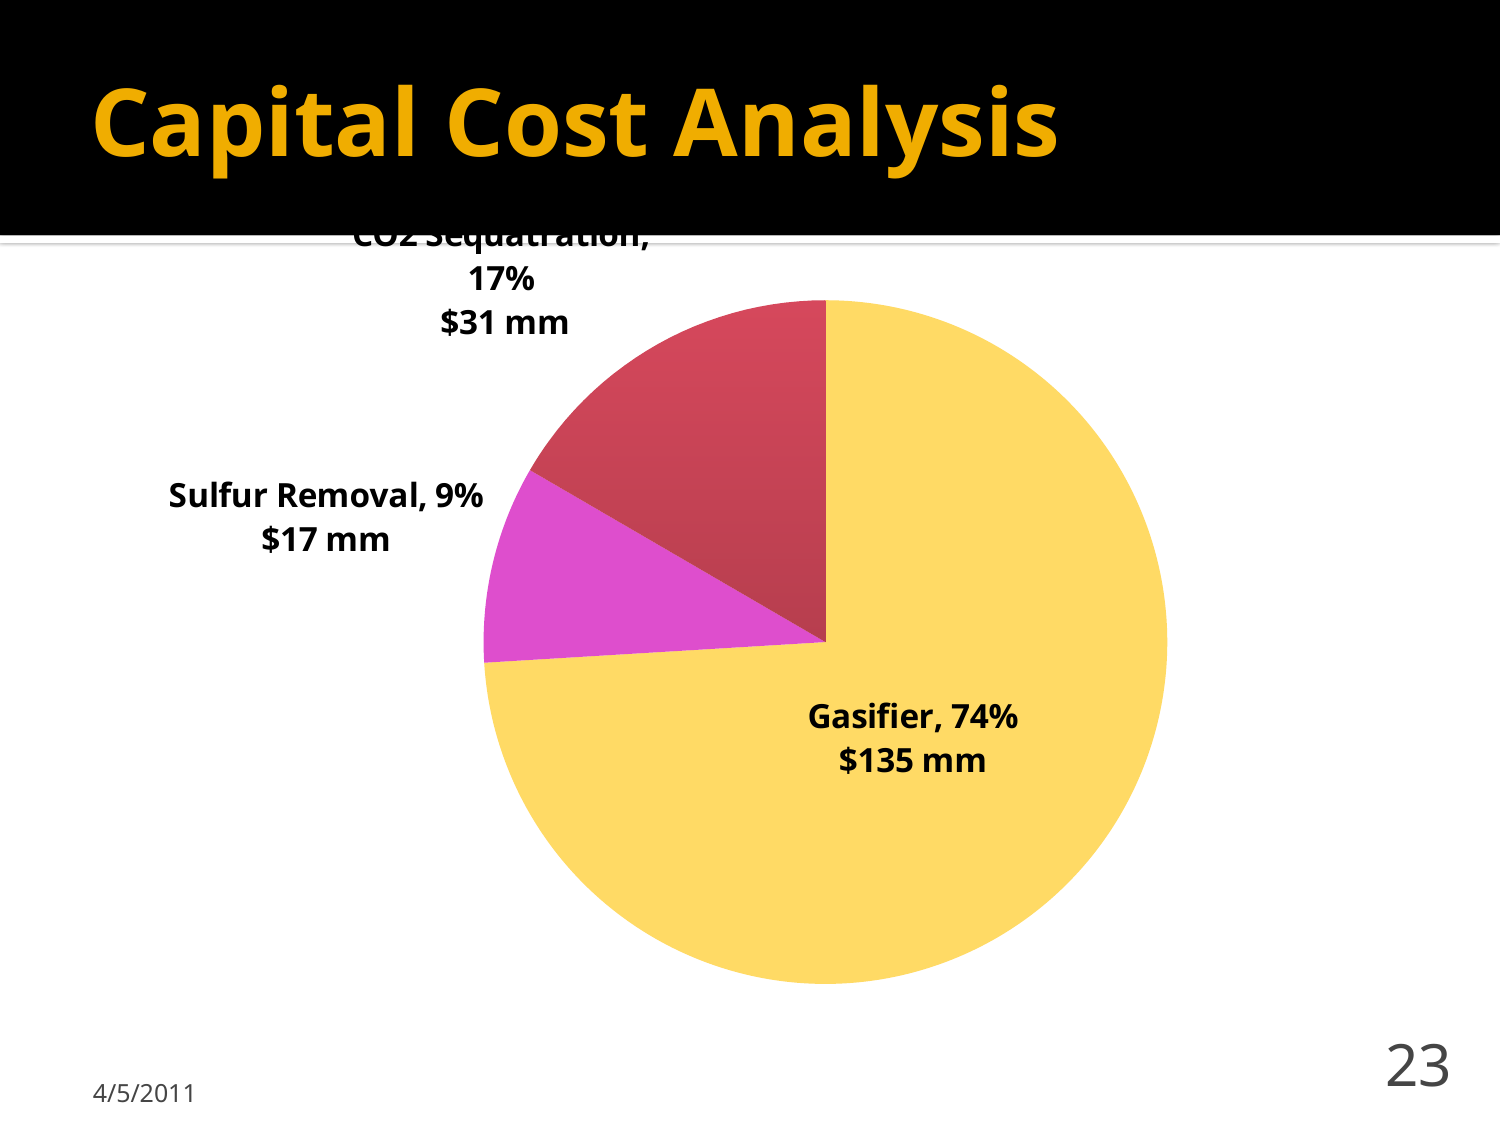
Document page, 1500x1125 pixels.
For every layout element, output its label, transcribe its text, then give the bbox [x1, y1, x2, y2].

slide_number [75, 1062, 425, 1108]
chart [0, 212, 1500, 1038]
slide_number 23 [1345, 1062, 1467, 1108]
title Capital Cost Analysis [75, 24, 1425, 211]
